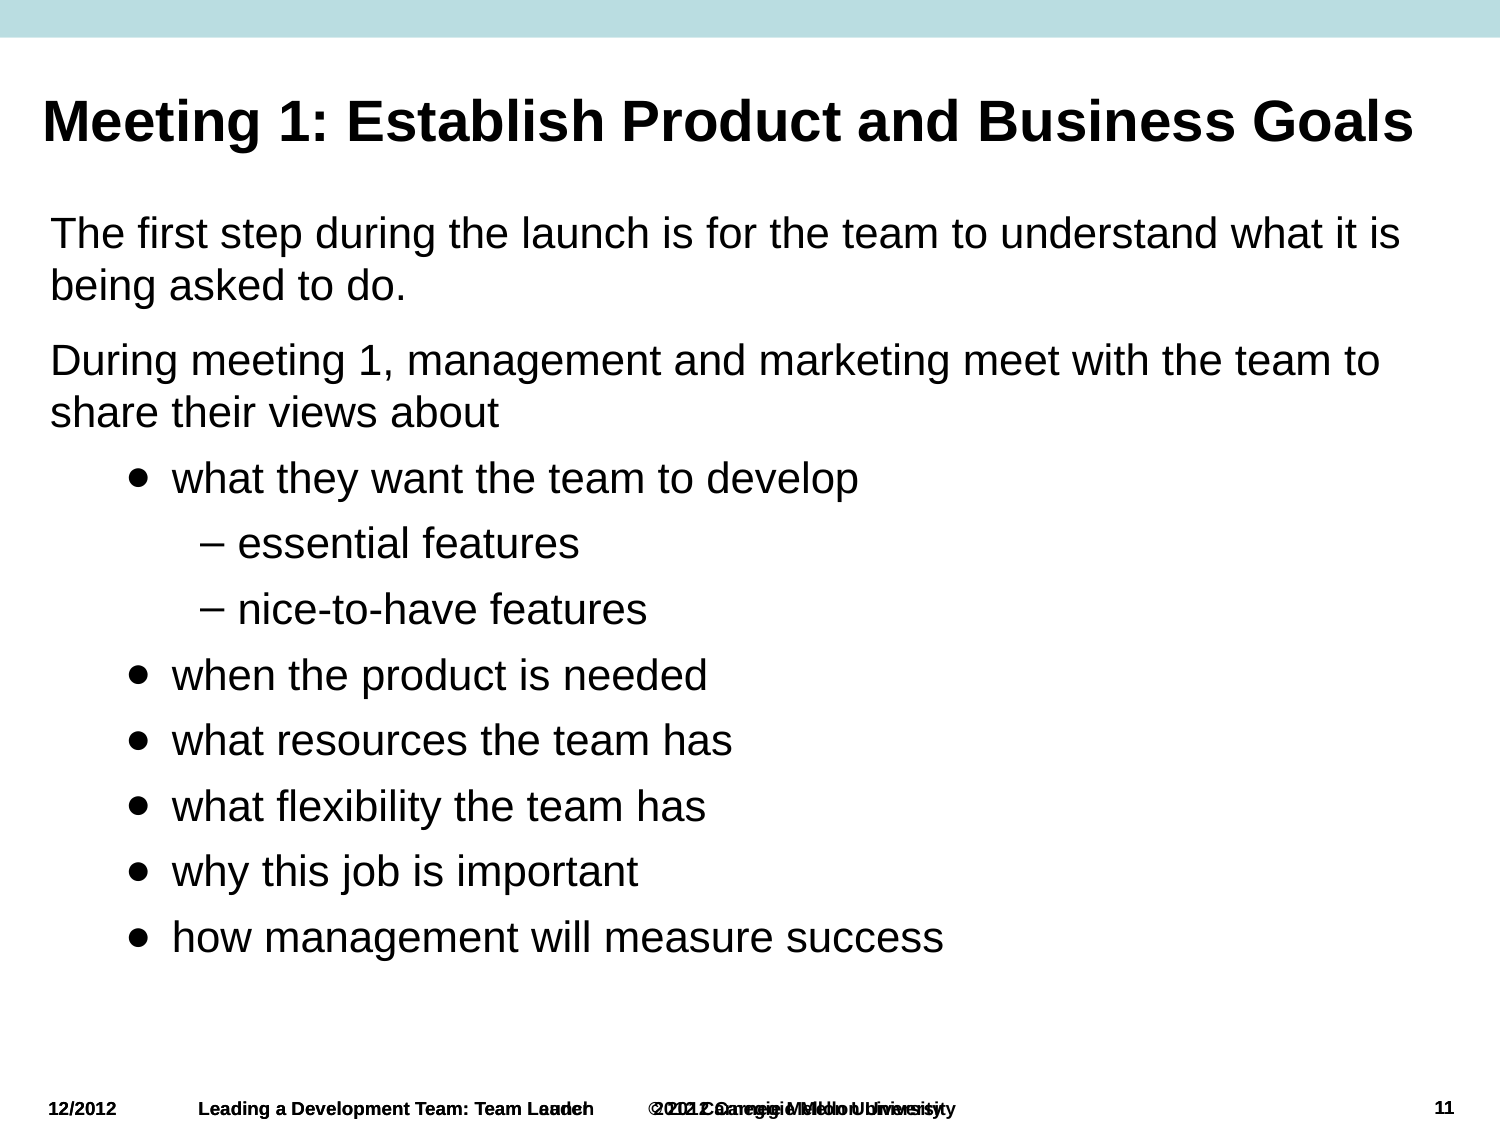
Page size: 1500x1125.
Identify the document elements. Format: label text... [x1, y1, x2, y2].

title Meeting 1: Establish Product and Business Goals [42, 96, 1438, 153]
list The first step during the launch is for the team to understand what it is being asked to do. During meeting 1, management and marketing meet with the team to share their views about what they want the team to develop essential features nice-to-have features when the product is needed what resources the team has what flexibility the team has why this job is important how management will measure success [50, 204, 1425, 967]
